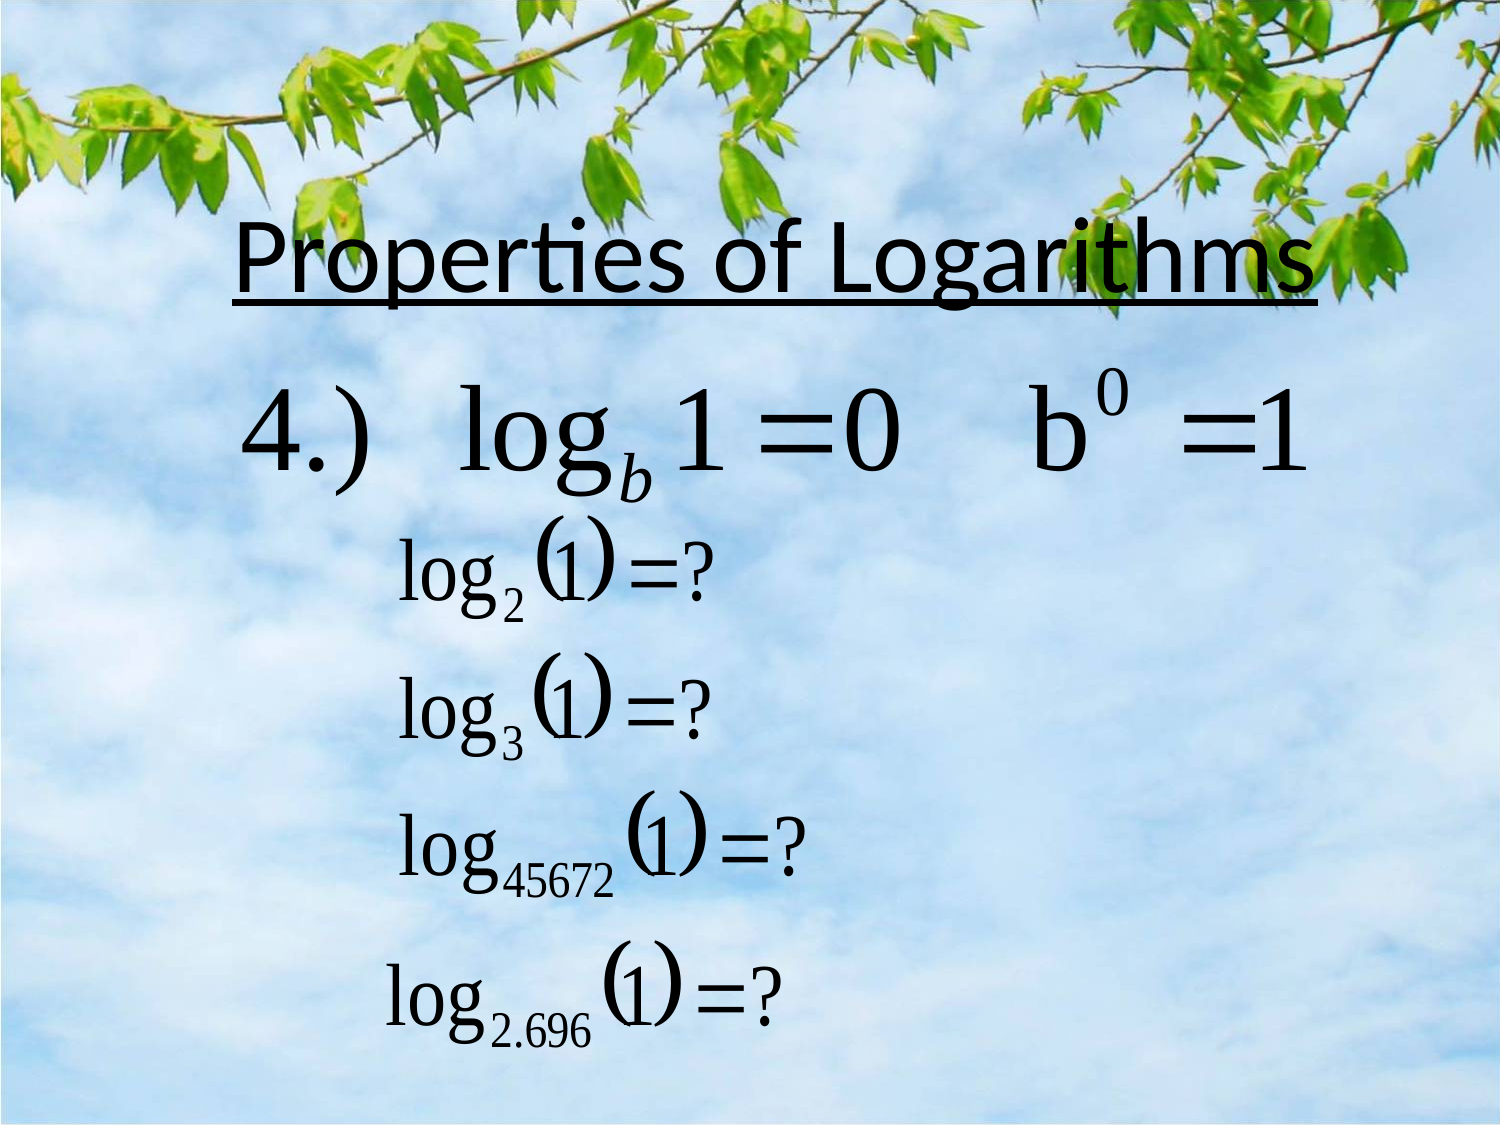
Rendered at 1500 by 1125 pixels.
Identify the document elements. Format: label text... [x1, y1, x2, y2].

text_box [387, 649, 727, 783]
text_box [387, 787, 819, 920]
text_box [221, 337, 1325, 532]
text_box Properties of Logarithms [137, 174, 1413, 323]
picture [0, 0, 1500, 1125]
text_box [387, 512, 727, 638]
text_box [374, 937, 800, 1070]
